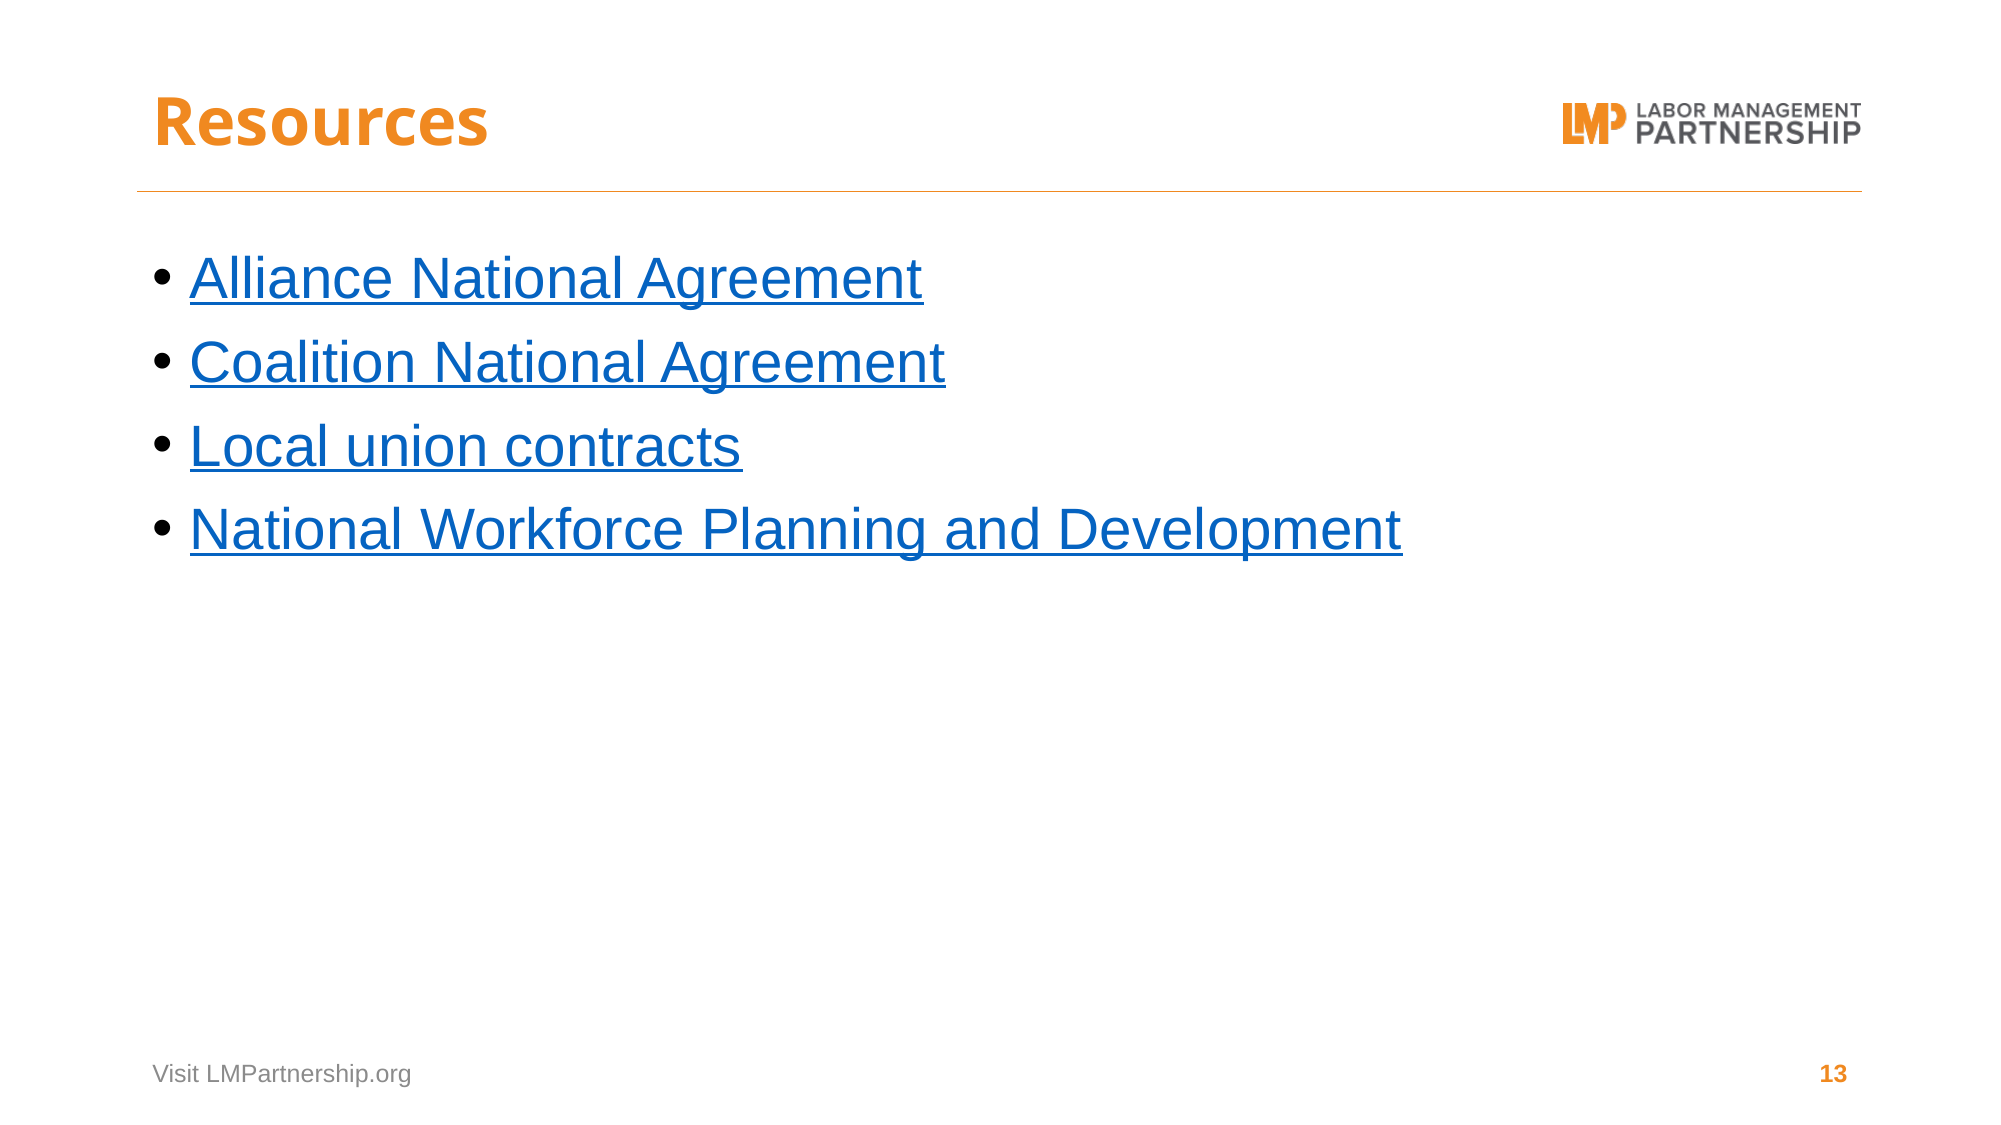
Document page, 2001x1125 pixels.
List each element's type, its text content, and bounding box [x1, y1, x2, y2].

list Alliance National Agreement Coalition National Agreement Local union contracts National Workforce Planning and Development [137, 240, 1863, 1014]
footer Visit LMPartnership.org [137, 1042, 813, 1103]
picture [1562, 103, 1863, 144]
slide_number 13 [1412, 1042, 1863, 1103]
title Resources [137, 59, 1529, 188]
